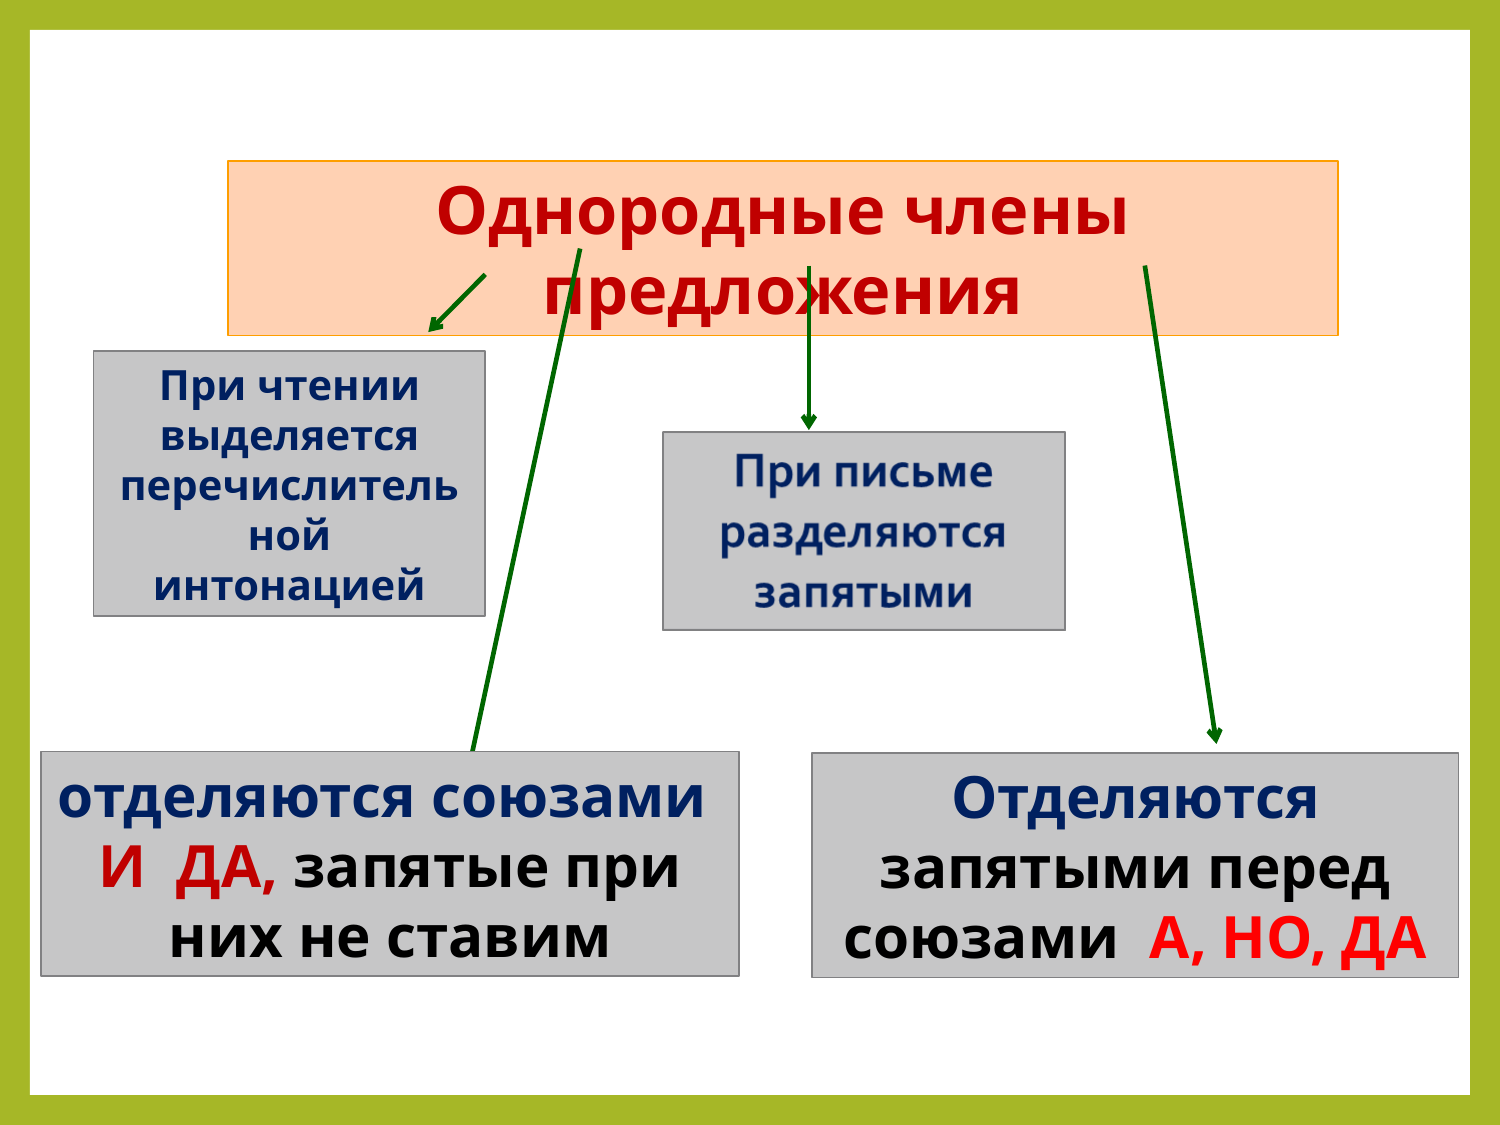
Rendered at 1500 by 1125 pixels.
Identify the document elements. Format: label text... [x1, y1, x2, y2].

text_box Отделяются запятыми перед союзами А, НО, ДА [811, 752, 1459, 978]
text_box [459, 248, 581, 811]
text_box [1144, 265, 1217, 745]
text_box Однородные члены предложения [227, 160, 1339, 336]
picture [662, 424, 1067, 652]
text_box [427, 274, 453, 333]
text_box При чтении выделяется перечислительной интонацией [93, 350, 453, 617]
text_box отделяются союзами И ДА, запятые при них не ставим [40, 751, 740, 977]
